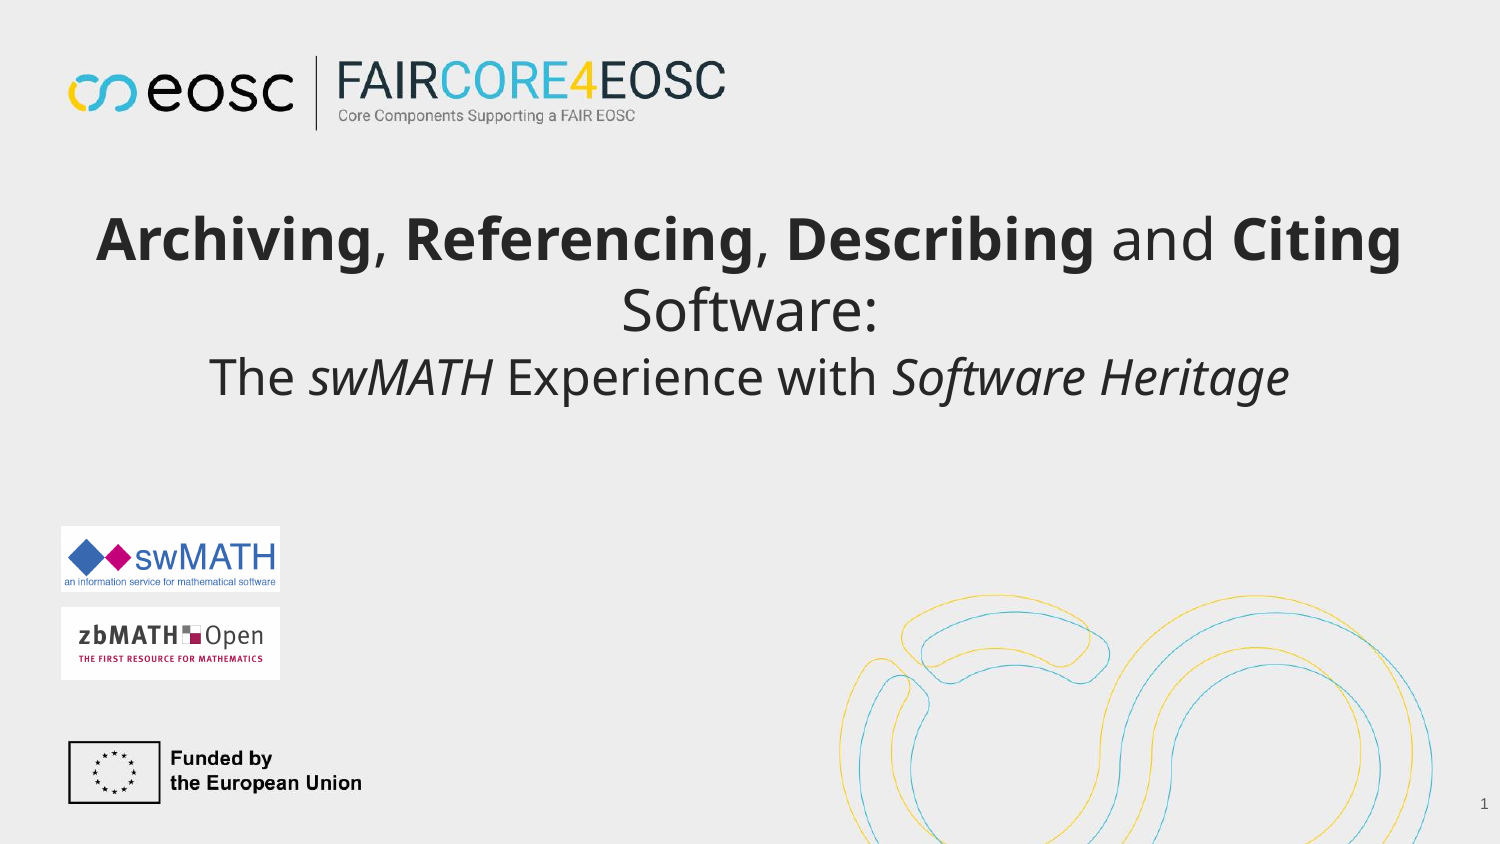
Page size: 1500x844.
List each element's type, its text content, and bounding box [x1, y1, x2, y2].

slide_number ‹#› [1162, 790, 1500, 819]
picture [0, 414, 1500, 844]
title Archiving, Referencing, Describing and Citing Software: The swMATH Experience with Software Heritage [0, 153, 1500, 414]
picture [0, 0, 1500, 153]
